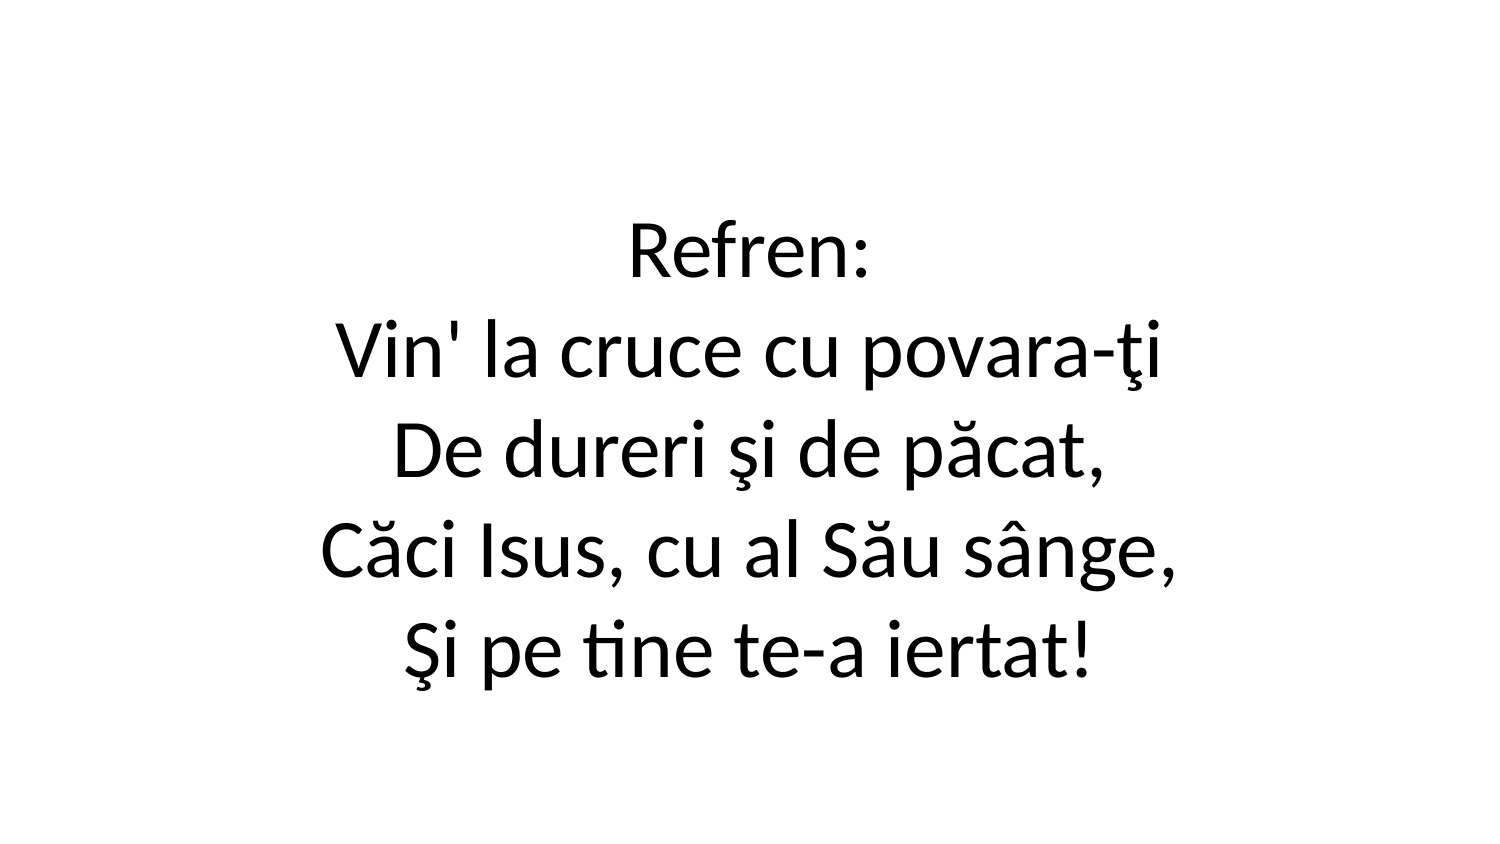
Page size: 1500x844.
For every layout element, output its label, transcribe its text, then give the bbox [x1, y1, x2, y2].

text_box Refren: Vin' la cruce cu povara-ţi De dureri şi de păcat, Căci Isus, cu al Său sânge, Şi pe tine te-a iertat! [305, 142, 1195, 702]
